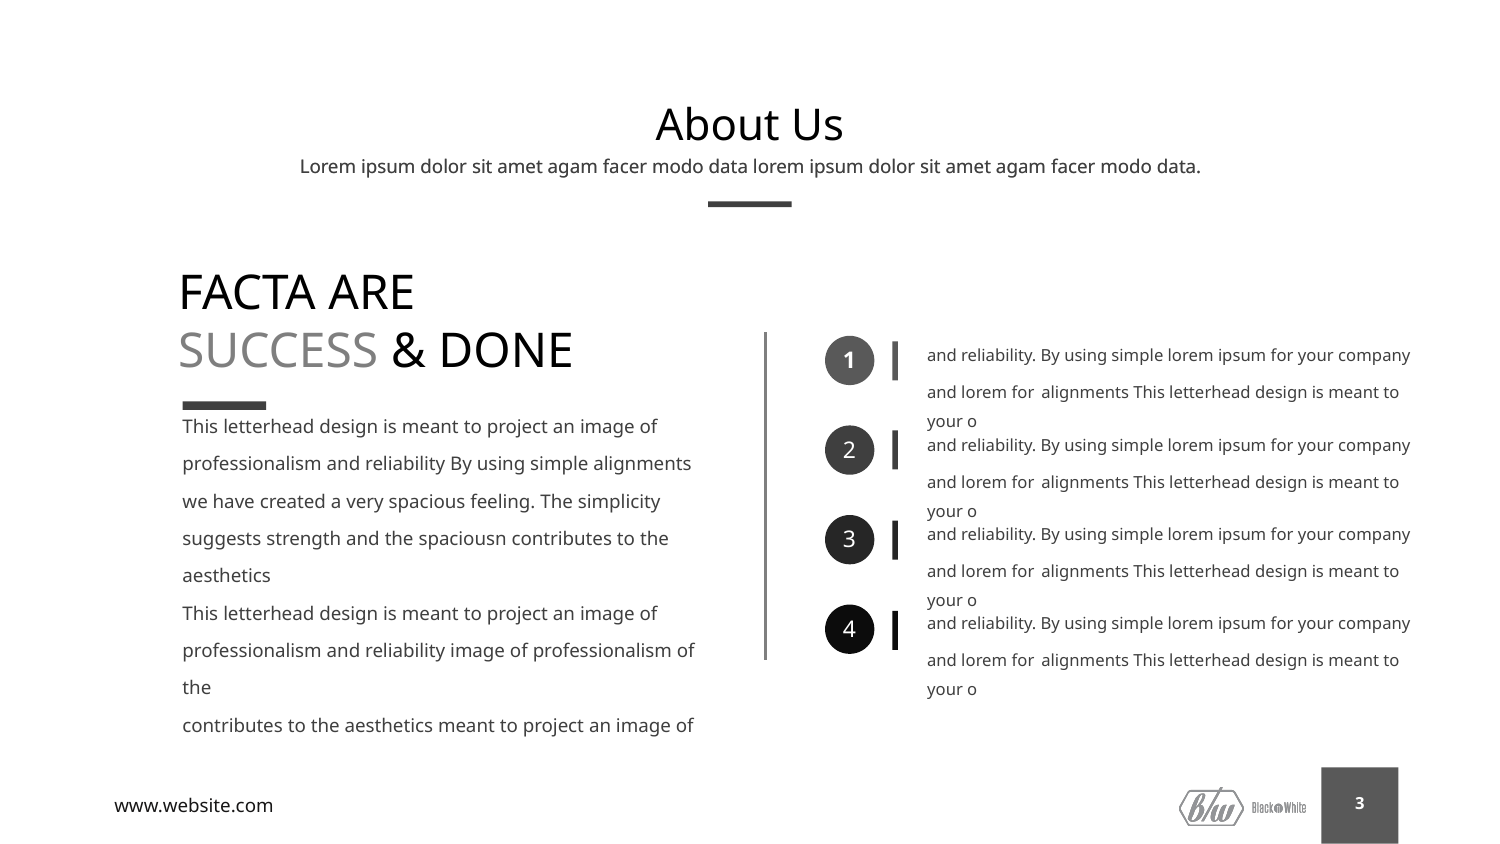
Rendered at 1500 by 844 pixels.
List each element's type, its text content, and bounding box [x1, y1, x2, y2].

text_box [836, 335, 864, 340]
text_box 4 [831, 608, 868, 650]
text_box [825, 344, 831, 377]
text_box [868, 612, 875, 646]
text_box [837, 604, 863, 608]
text_box [825, 523, 831, 556]
text_box [892, 430, 898, 470]
text_box [825, 613, 831, 646]
text_box [868, 523, 875, 557]
text_box [182, 401, 267, 410]
text_box [836, 515, 864, 519]
text_box This letterhead design is meant to project an image of professionalism and reliability By using simple alignments we have created a very spacious feeling. The simplicity suggests strength and the spaciousn contributes to the aesthetics This letterhead design is meant to project an image of professionalism and reliability image of professionalism of the contributes to the aesthetics meant to project an image of [182, 461, 707, 674]
text_box 2 [831, 429, 868, 471]
text_box and reliability. By using simple lorem ipsum for your company and lorem for alignments This letterhead design is meant to your o [915, 510, 1440, 569]
text_box [892, 520, 898, 560]
text_box [836, 381, 864, 386]
text_box and reliability. By using simple lorem ipsum for your company and lorem for alignments This letterhead design is meant to your o [915, 331, 1440, 391]
slide_number www.website.com [103, 782, 293, 827]
text_box and reliability. By using simple lorem ipsum for your company and lorem for alignments This letterhead design is meant to your o [915, 420, 1440, 480]
text_box [103, 88, 1397, 146]
picture [1179, 786, 1306, 826]
text_box [836, 425, 863, 429]
text_box FACTA ARE SUCCESS & DONE [166, 256, 617, 363]
text_box [835, 560, 864, 565]
text_box [892, 610, 898, 650]
text_box [892, 341, 898, 381]
text_box [836, 650, 863, 654]
text_box and reliability. By using simple lorem ipsum for your company and lorem for alignments This letterhead design is meant to your o [915, 599, 1440, 658]
text_box 3 [831, 519, 868, 560]
text_box [868, 344, 875, 377]
text_box [836, 471, 863, 475]
text_box Lorem ipsum dolor sit amet agam facer modo data lorem ipsum dolor sit amet agam facer modo data. [103, 146, 1397, 189]
text_box [708, 201, 792, 208]
text_box 1 [831, 340, 868, 381]
text_box [825, 434, 831, 467]
text_box [868, 433, 875, 467]
